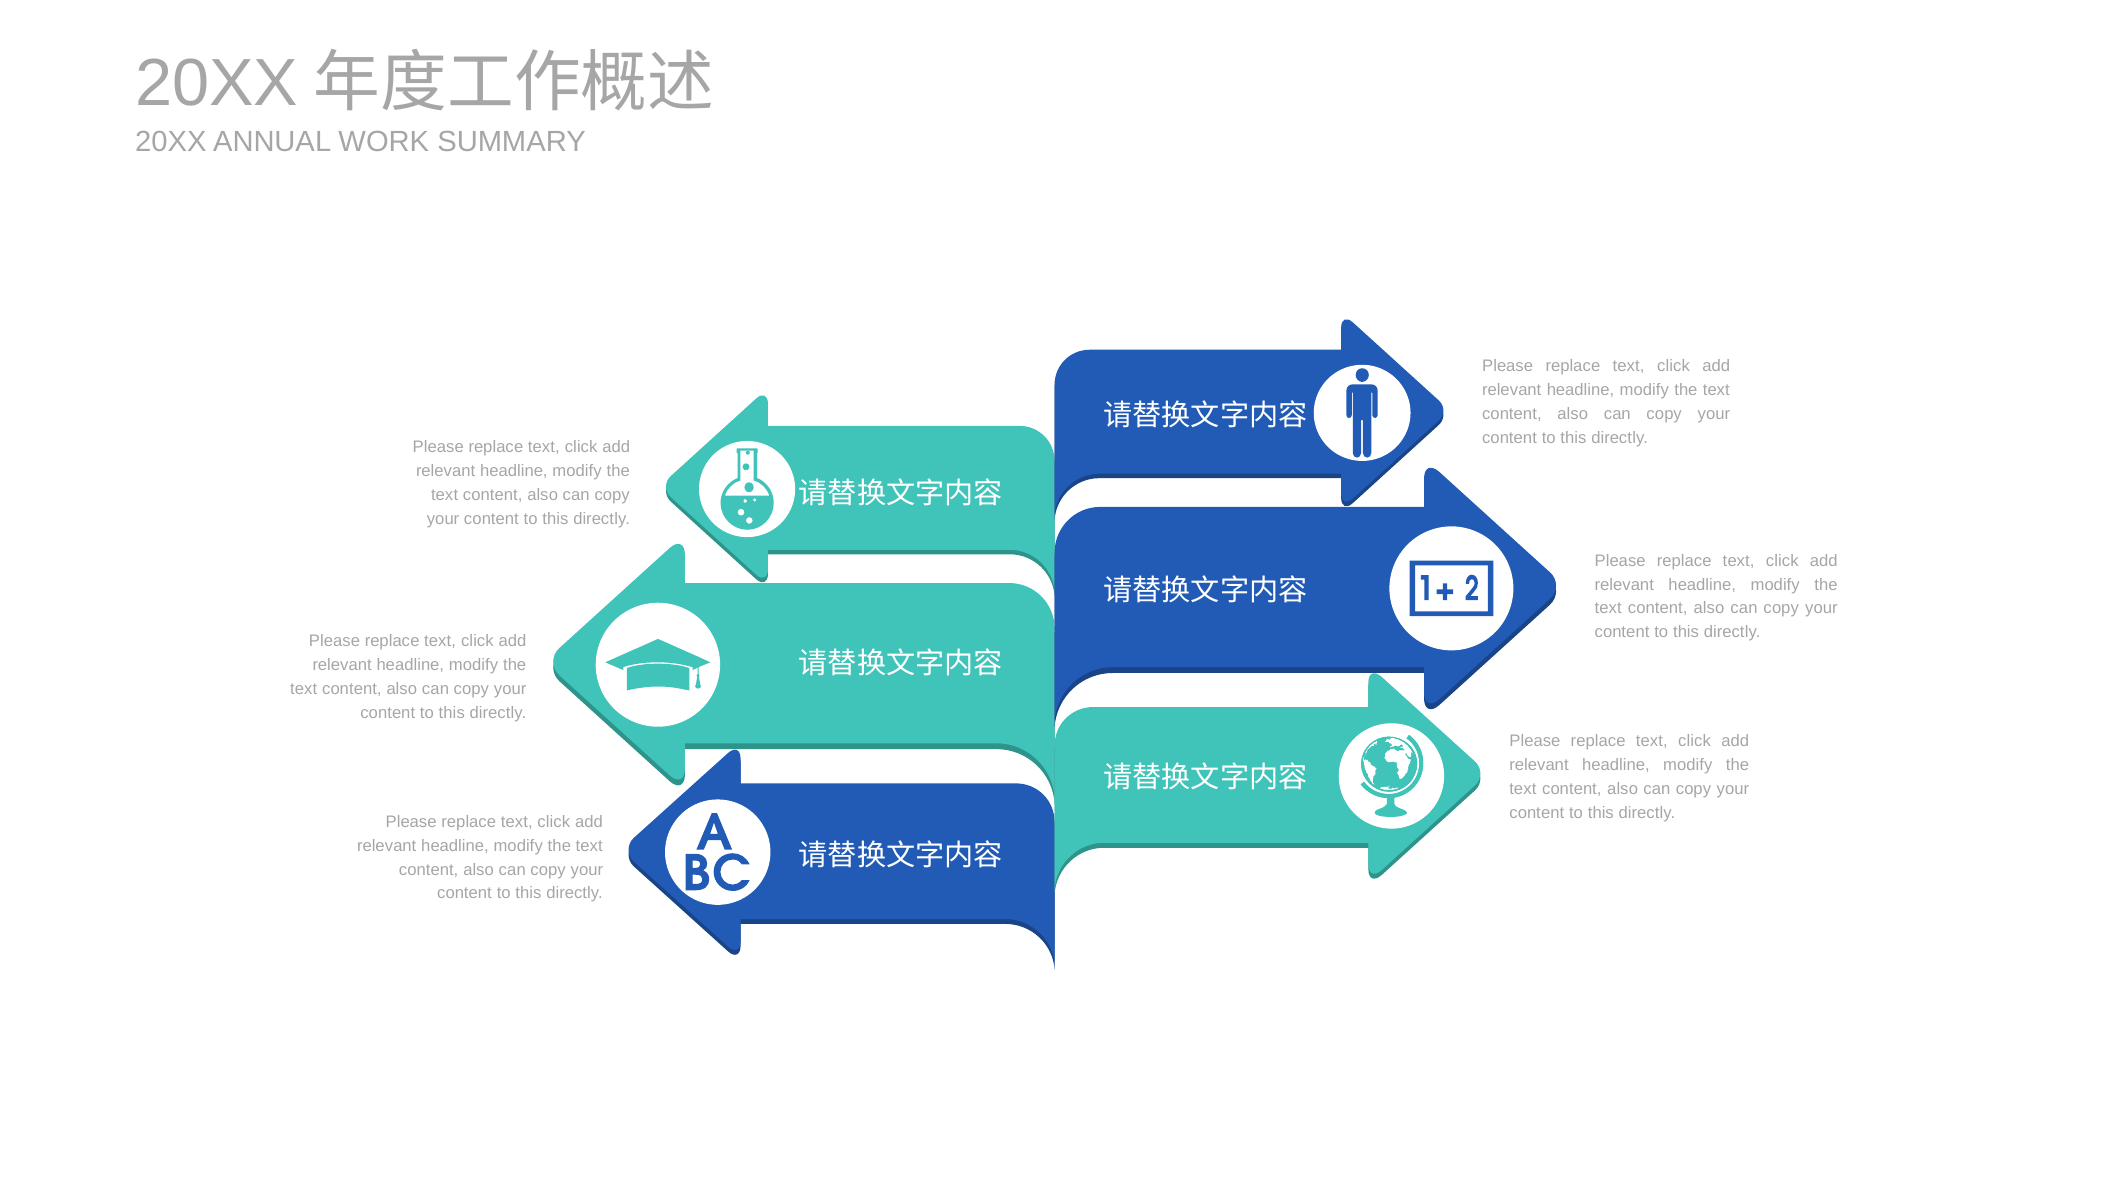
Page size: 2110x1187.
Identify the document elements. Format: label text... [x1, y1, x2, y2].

text_box Please replace text, click add relevant headline, modify the text content, also can copy your content to this directly. [319, 796, 625, 913]
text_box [699, 440, 796, 538]
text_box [664, 799, 771, 905]
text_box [664, 392, 1054, 540]
text_box Please replace text, click add relevant headline, modify the text content, also can copy your content to this directly. [1461, 340, 1752, 458]
text_box 20XX年度工作概述 [135, 38, 783, 119]
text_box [626, 804, 1055, 970]
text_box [1313, 364, 1411, 461]
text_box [1054, 316, 1446, 464]
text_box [1389, 526, 1514, 651]
text_box Please replace text, click add relevant headline, modify the text content, also can copy your content to this directly. [1573, 535, 1859, 652]
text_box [1054, 464, 1559, 728]
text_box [551, 540, 1054, 804]
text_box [1338, 723, 1445, 829]
text_box Please replace text, click add relevant headline, modify the text content, also can copy your content to this directly. [1488, 715, 1771, 833]
text_box Please replace text, click add relevant headline, modify the text content, also can copy your content to this directly. [261, 615, 548, 733]
text_box Please replace text, click add relevant headline, modify the text content, also can copy your content to this directly. [373, 421, 652, 539]
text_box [595, 602, 721, 727]
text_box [1054, 728, 1483, 894]
text_box 20XX ANNUAL WORK SUMMARY [135, 122, 596, 158]
